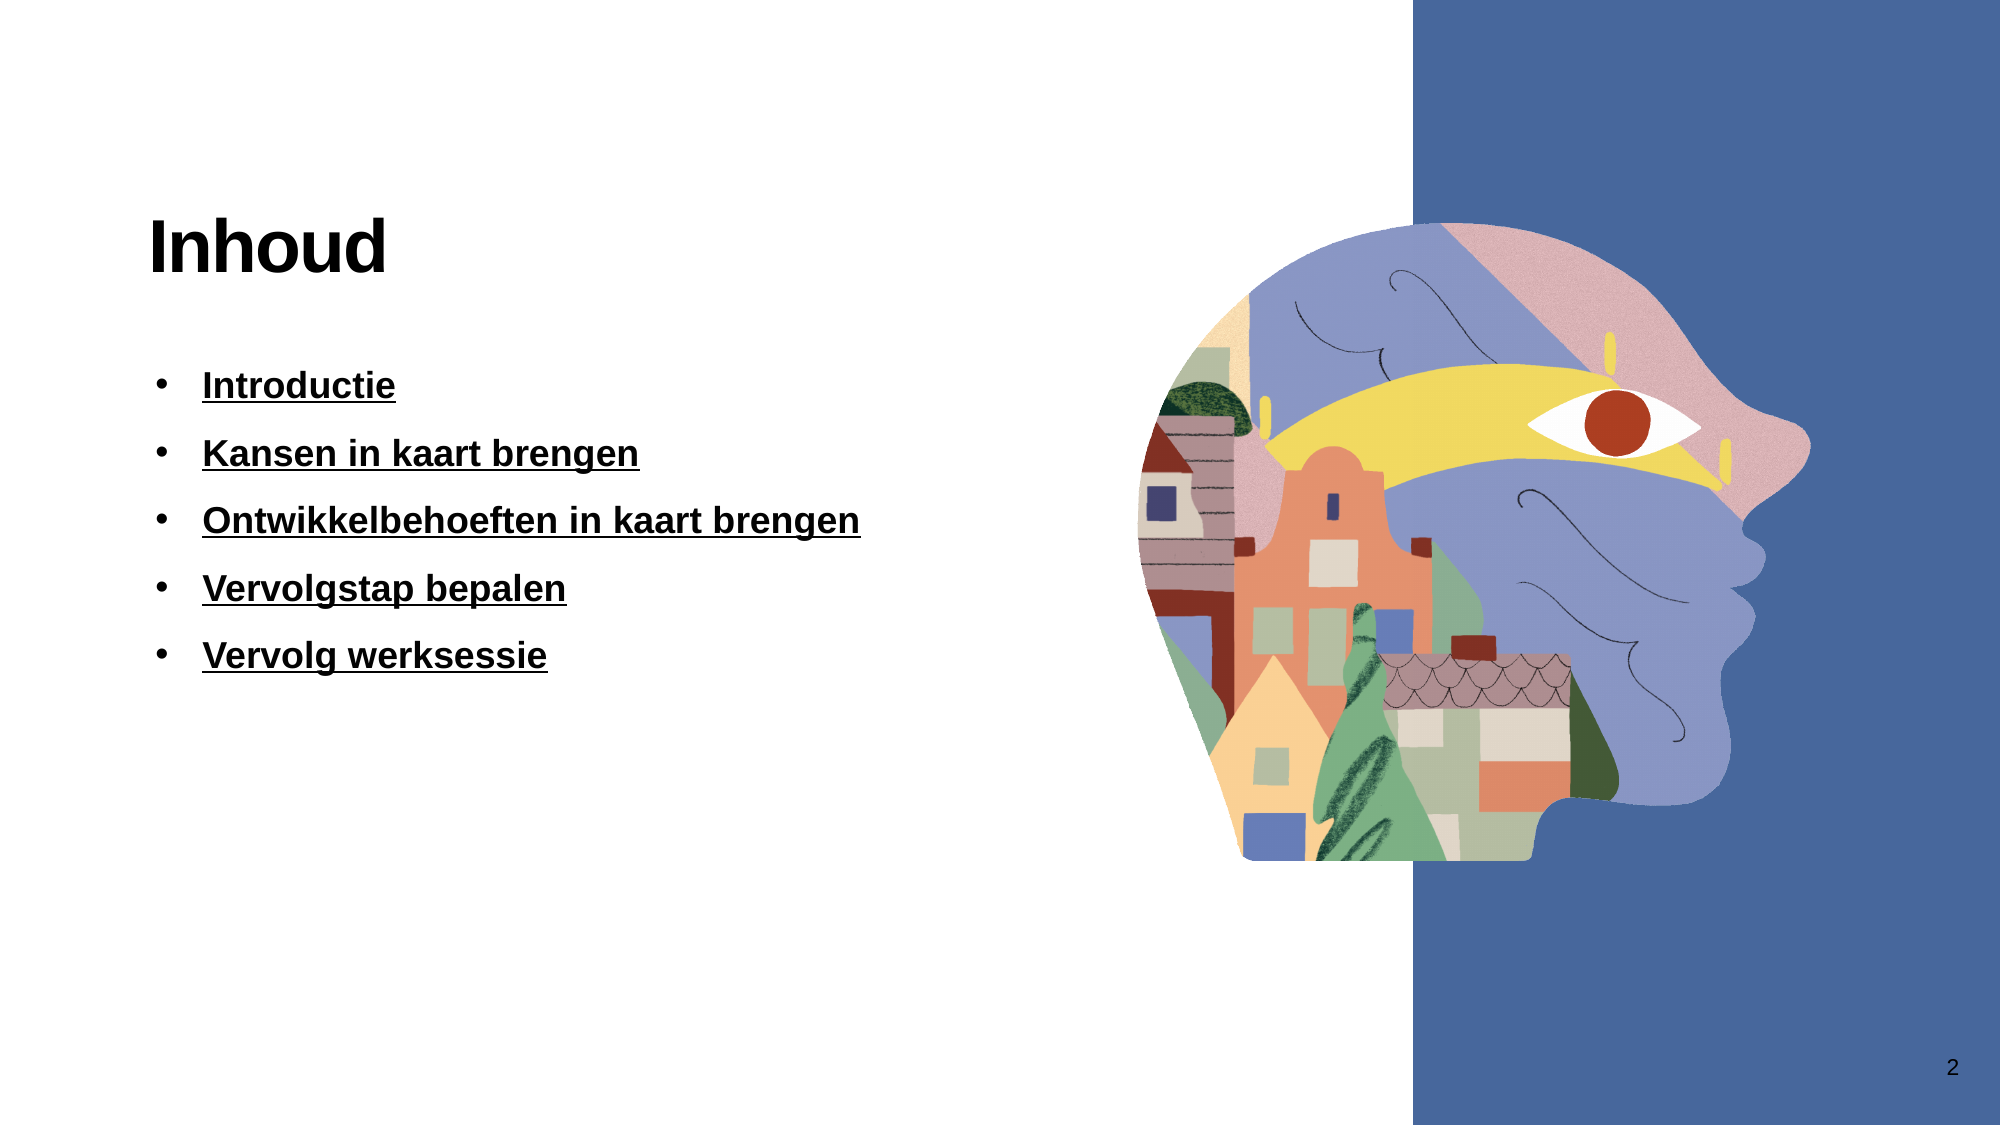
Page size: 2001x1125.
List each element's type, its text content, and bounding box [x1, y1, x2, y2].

list Introductie Kansen in kaart brengen Ontwikkelbehoeften in kaart brengen Vervolgstap bepalen Vervolg werksessie [140, 331, 1138, 969]
title Inhoud [139, 205, 974, 332]
slide_number 2 [1900, 1052, 1969, 1090]
picture [1137, 223, 1812, 861]
